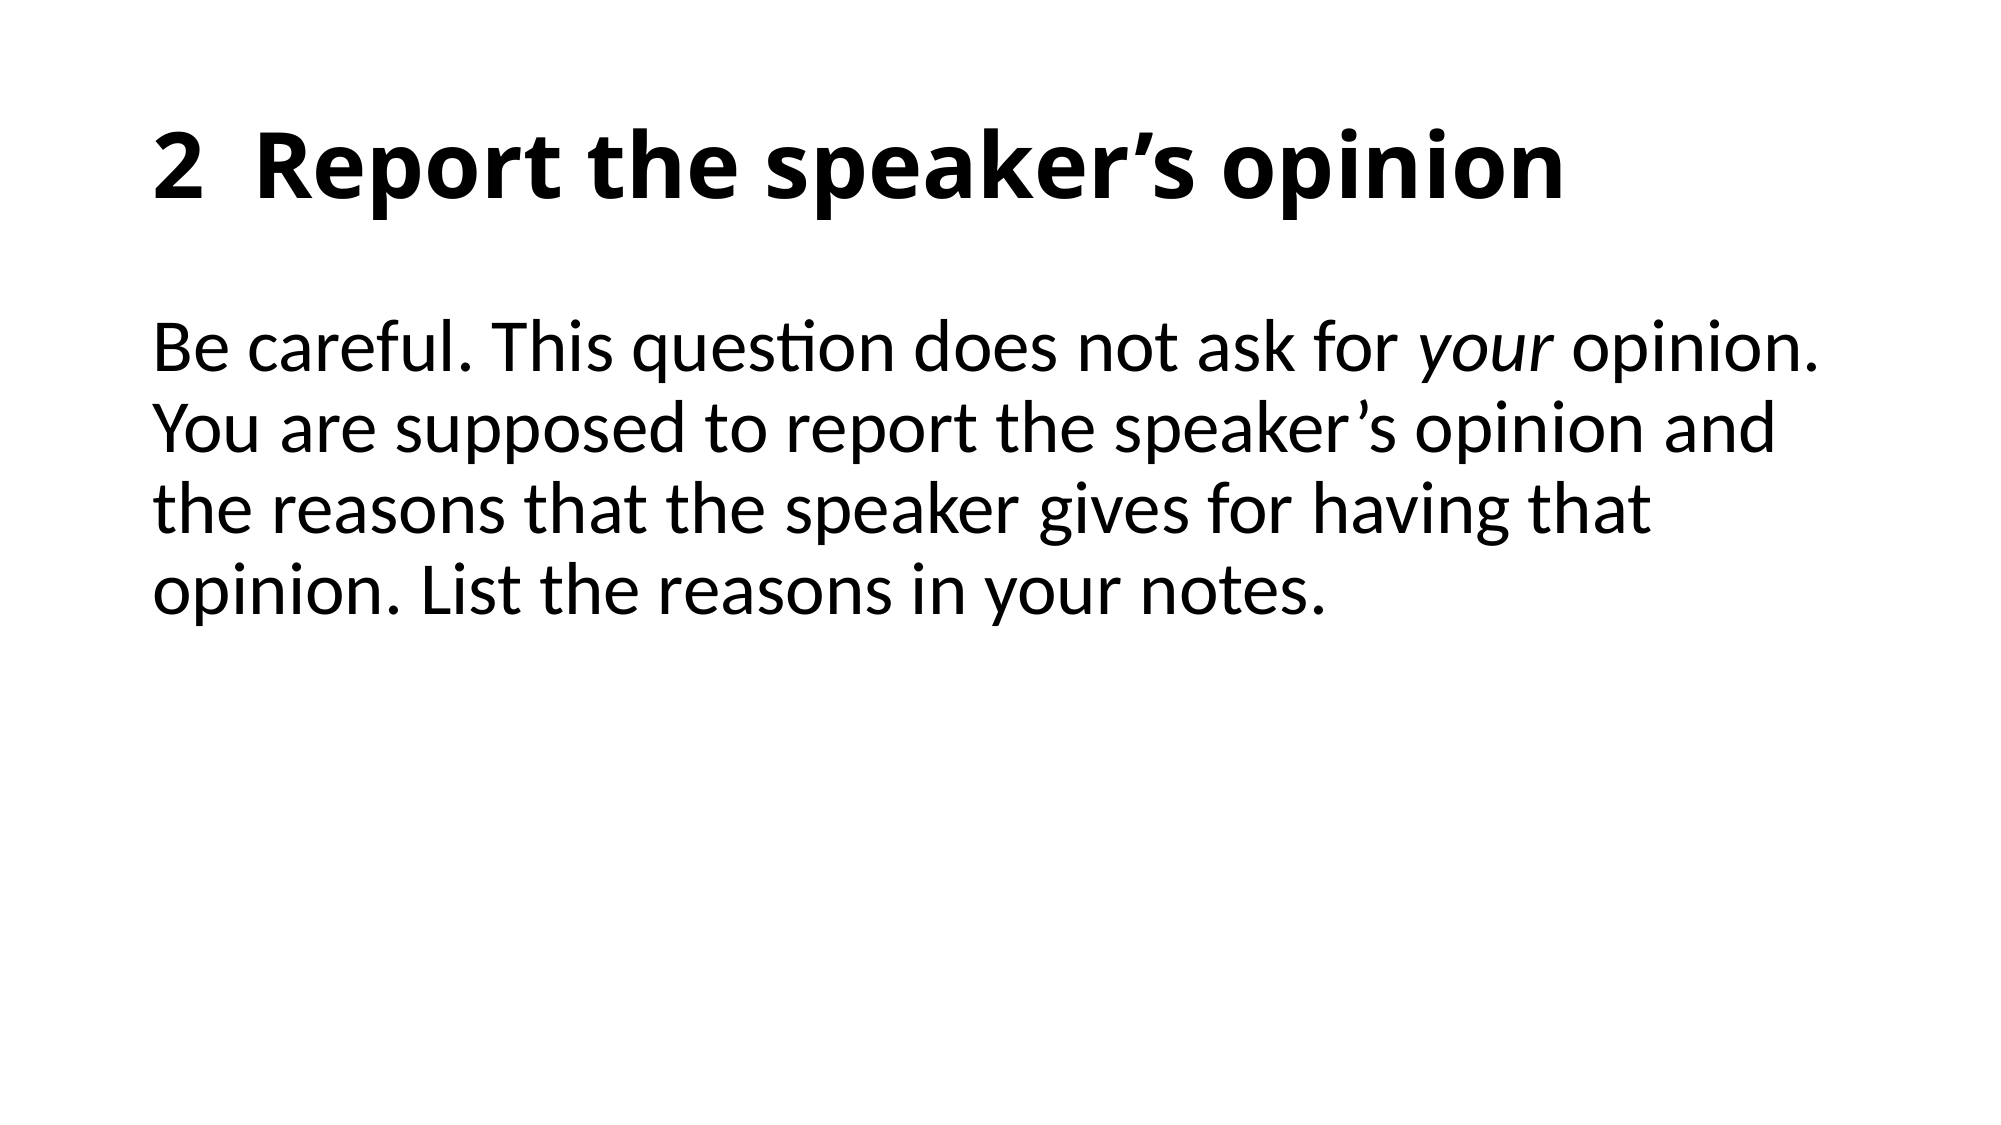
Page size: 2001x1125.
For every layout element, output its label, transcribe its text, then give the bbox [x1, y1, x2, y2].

title 2 Report the speaker’s opinion [137, 59, 1863, 278]
list Be careful. This question does not ask for your opinion. You are supposed to report the speaker’s opinion and the reasons that the speaker gives for having that opinion. List the reasons in your notes. [137, 299, 1863, 1014]
